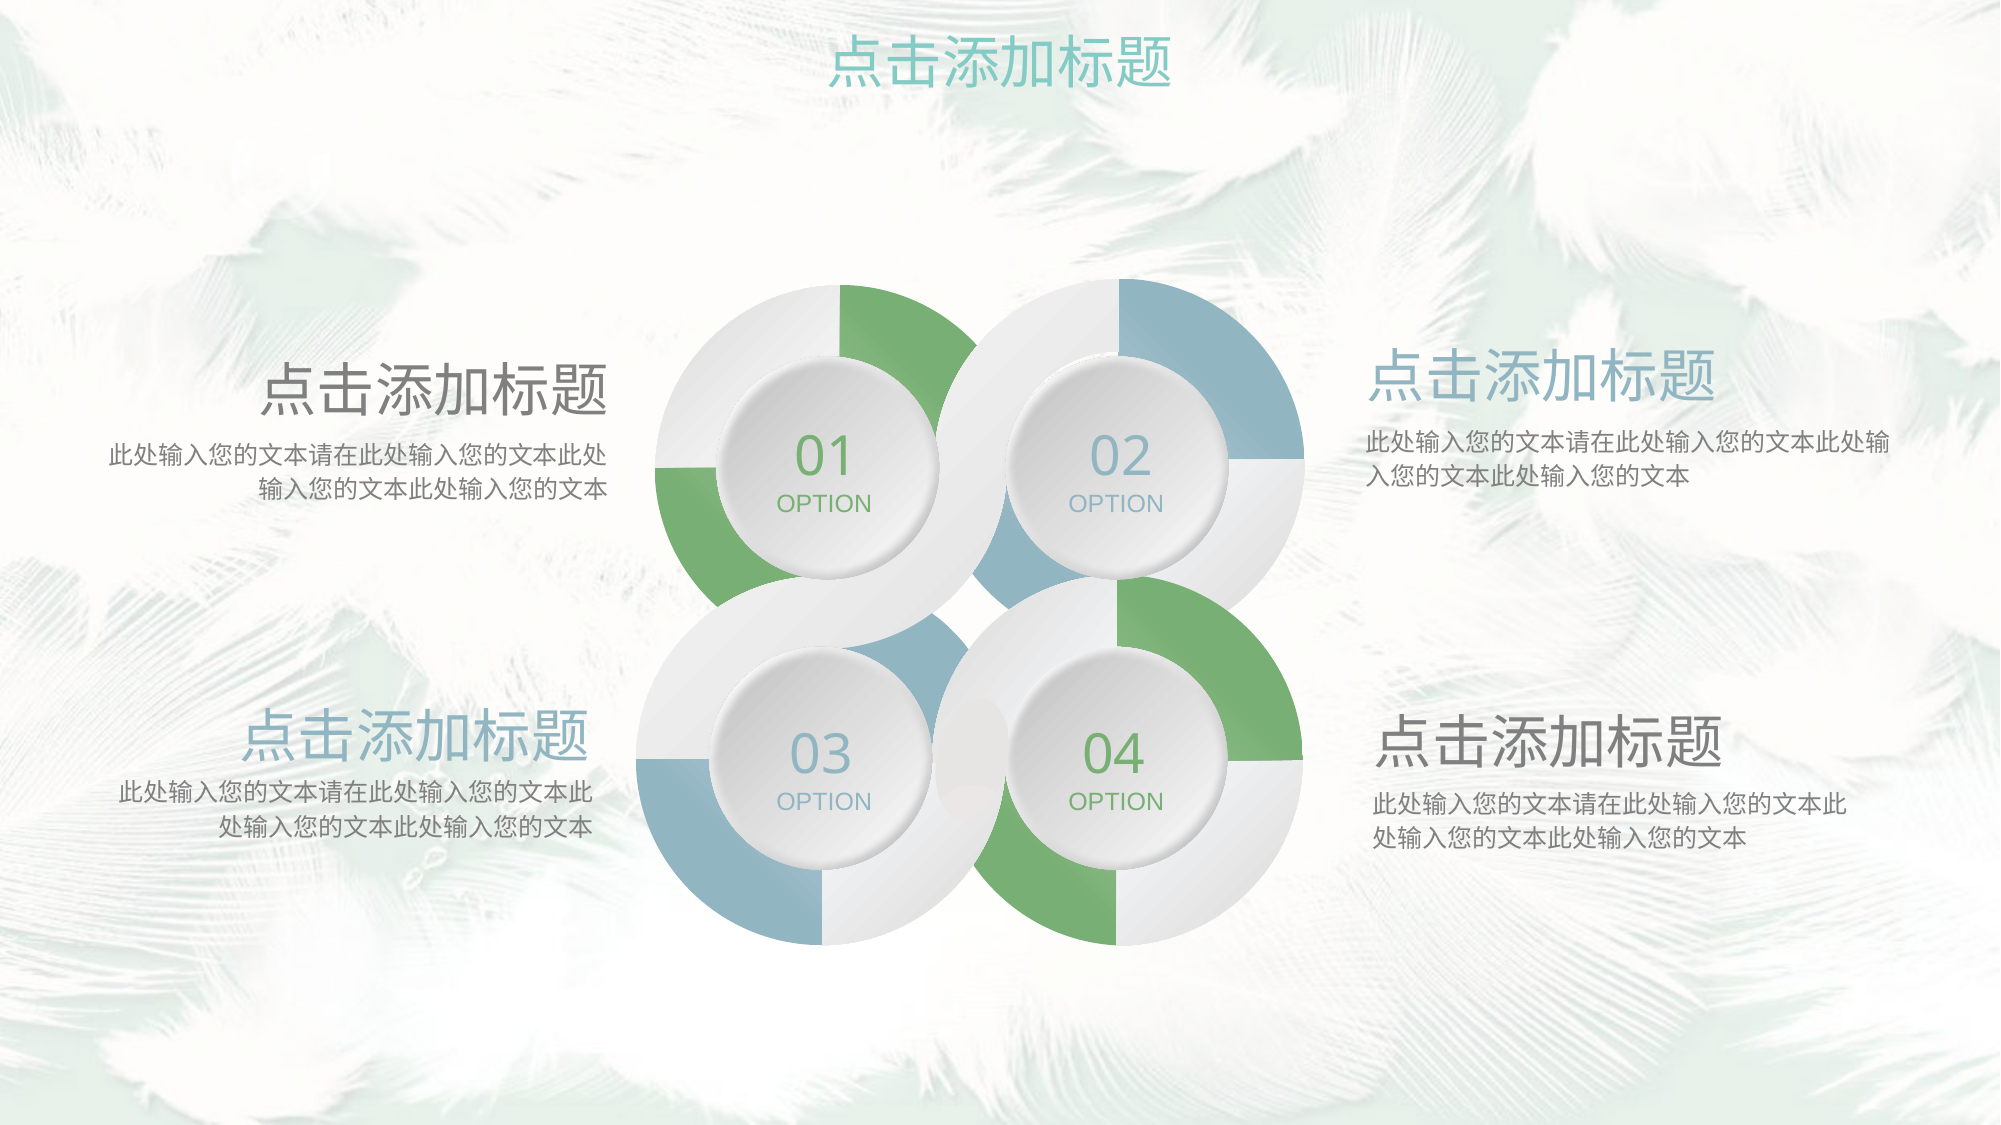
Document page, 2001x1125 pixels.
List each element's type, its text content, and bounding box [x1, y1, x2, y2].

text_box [635, 278, 1305, 946]
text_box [1356, 698, 1884, 862]
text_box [1349, 331, 1929, 499]
text_box 39% [0, 0, 2000, 1125]
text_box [100, 691, 609, 850]
text_box 点击添加标题 [383, 26, 1617, 104]
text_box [83, 345, 626, 512]
